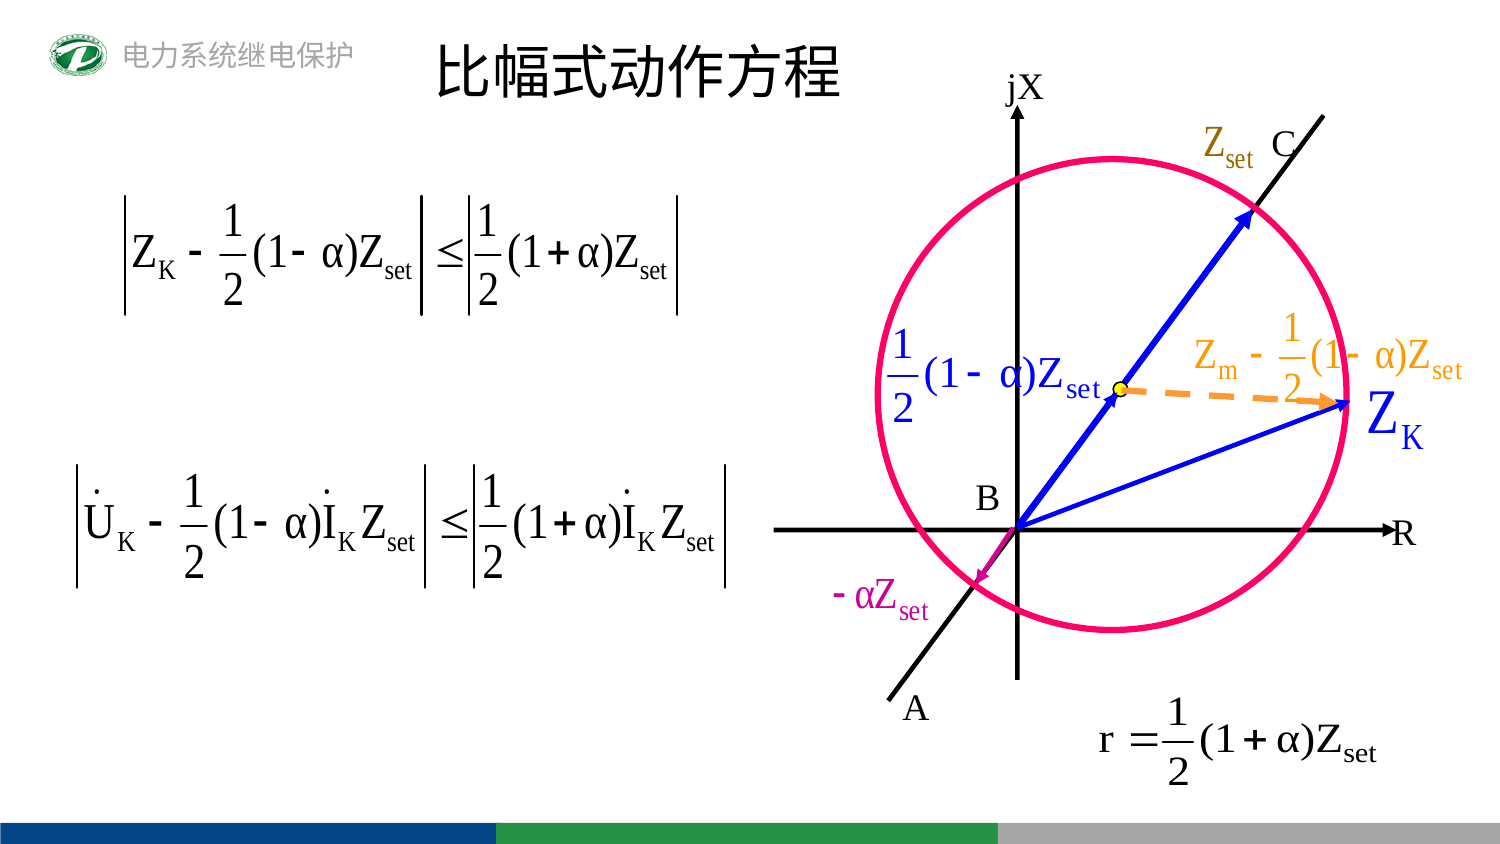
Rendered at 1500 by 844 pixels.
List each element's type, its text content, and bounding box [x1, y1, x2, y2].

text_box [0, 821, 494, 844]
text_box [773, 54, 1471, 799]
text_box [996, 821, 1500, 844]
text_box [494, 821, 996, 844]
text_box 比幅式动作方程 [419, 27, 1170, 113]
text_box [68, 454, 736, 598]
picture [41, 19, 118, 91]
text_box 电力系统继电保护 [122, 29, 370, 80]
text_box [116, 186, 687, 325]
